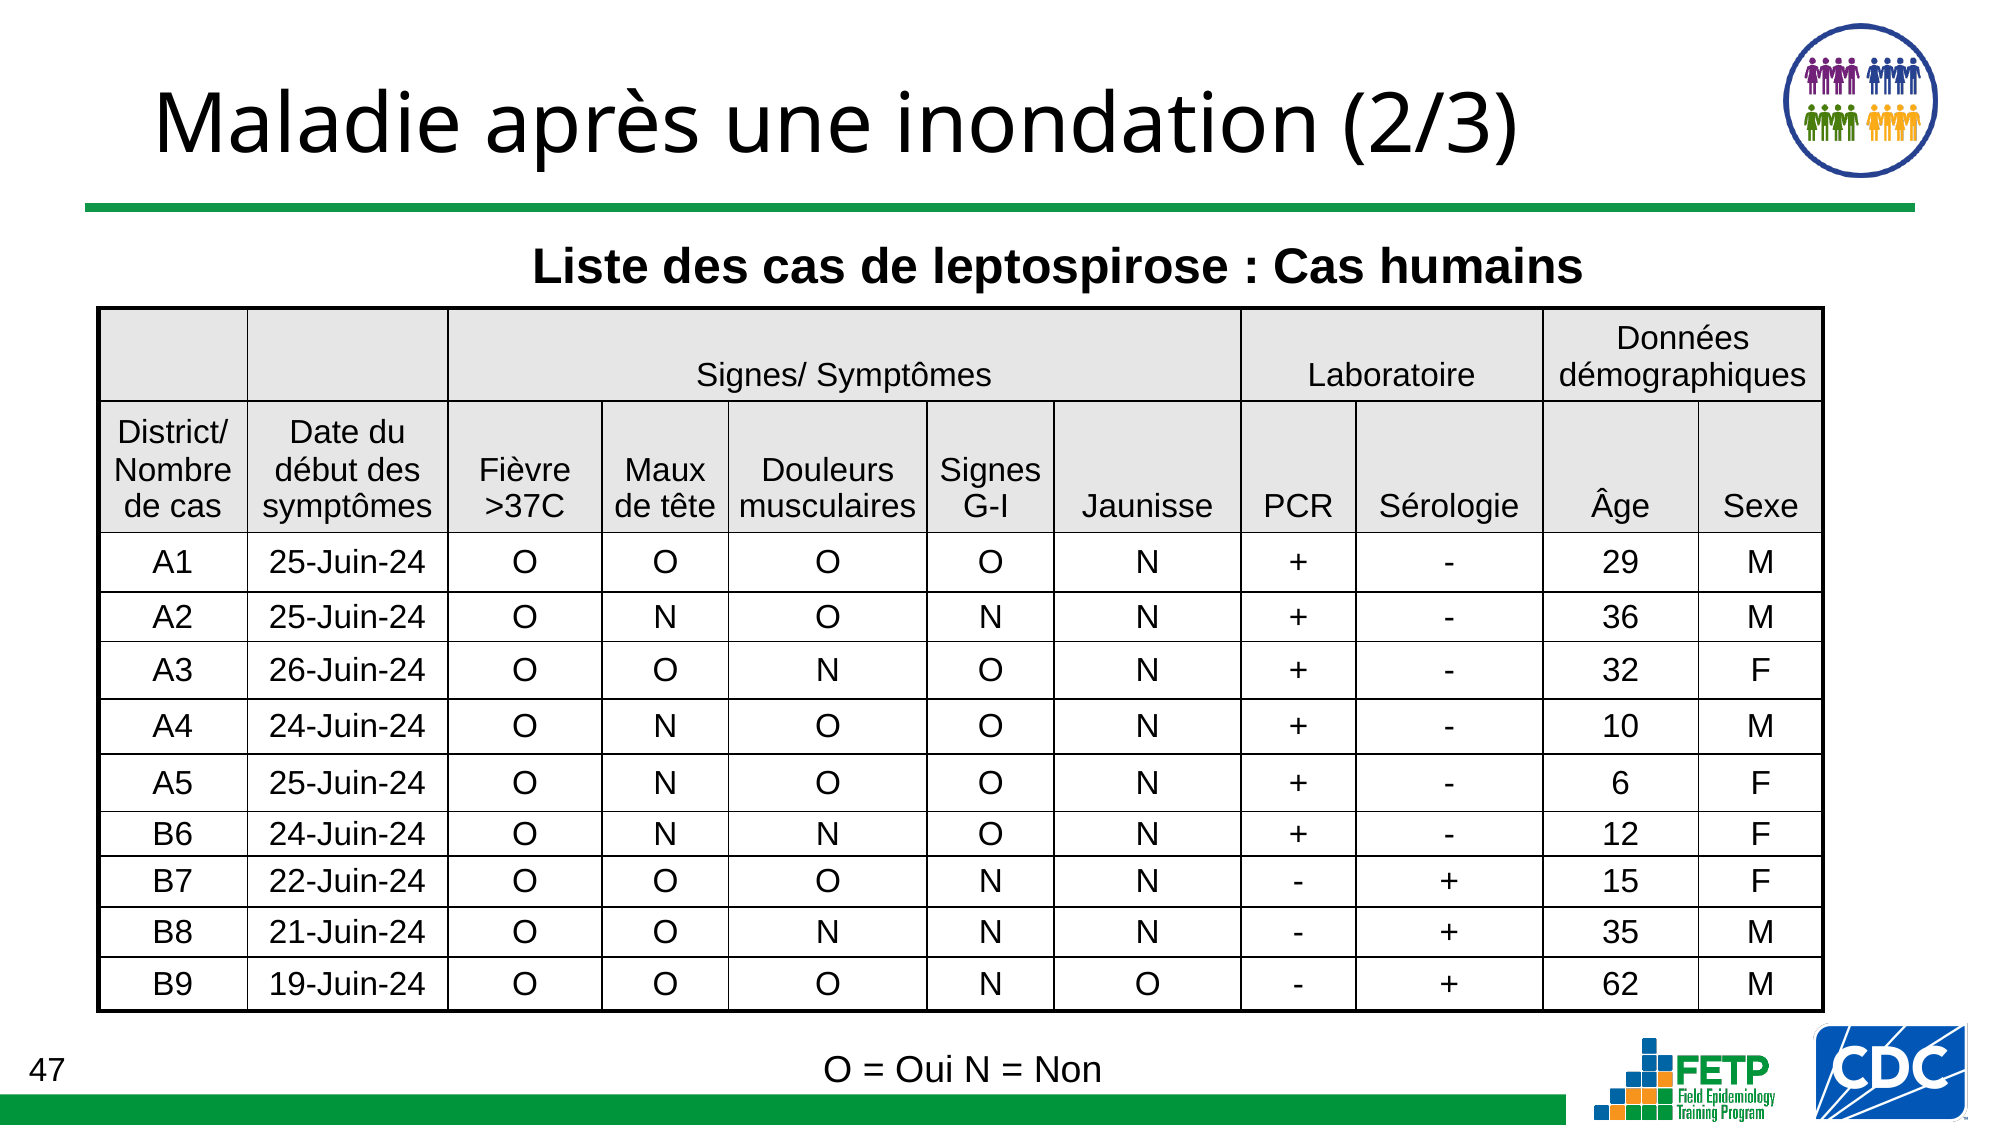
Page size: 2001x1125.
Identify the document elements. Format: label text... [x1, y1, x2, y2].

table_cell - [1357, 593, 1542, 641]
picture [1813, 1023, 1968, 1122]
table_cell O [449, 533, 601, 591]
table_cell - [1242, 908, 1355, 956]
table_cell + [1242, 755, 1355, 811]
table_cell N [928, 857, 1053, 906]
table_cell 12 [1544, 812, 1698, 855]
table_cell O [729, 593, 926, 641]
table_cell - [1357, 755, 1542, 811]
table_cell O [928, 812, 1053, 855]
table_cell - [1242, 857, 1355, 906]
table_header Laboratoire [1242, 310, 1542, 400]
table_cell 62 [1544, 958, 1698, 1009]
table_cell Sexe [1699, 402, 1821, 532]
table_cell B7 [101, 857, 247, 906]
table_cell M [1699, 593, 1821, 641]
table_cell N [928, 958, 1053, 1009]
table_cell PCR [1242, 402, 1355, 532]
table_cell - [1357, 533, 1542, 591]
table_cell N [1055, 642, 1240, 698]
table_header Données démographiques [1544, 310, 1821, 400]
table_cell F [1699, 812, 1821, 855]
table_cell N [729, 812, 926, 855]
table_cell O [928, 755, 1053, 811]
table_cell Âge [1544, 402, 1698, 532]
table_cell O [449, 857, 601, 906]
table_cell 10 [1544, 700, 1698, 753]
table_cell O [449, 755, 601, 811]
title Maladie après une inondation (2/3) [137, 73, 1738, 205]
table_cell - [1242, 958, 1355, 1009]
table_cell M [1699, 533, 1821, 591]
table_cell - [1357, 642, 1542, 698]
table_cell 26-Juin-24 [248, 642, 447, 698]
table_cell B9 [101, 958, 247, 1009]
table_cell N [1055, 755, 1240, 811]
picture [1594, 1038, 1775, 1122]
table_cell O [603, 857, 728, 906]
table_cell + [1242, 593, 1355, 641]
table_header Signes/ Symptômes [449, 310, 1240, 400]
table_cell + [1242, 812, 1355, 855]
table_header [248, 310, 447, 400]
table_cell M [1699, 700, 1821, 753]
table_cell M [1699, 958, 1821, 1009]
table_cell A4 [101, 700, 247, 753]
table_cell O [928, 700, 1053, 753]
table_cell 24-Juin-24 [248, 700, 447, 753]
table_cell N [729, 642, 926, 698]
table_cell B6 [101, 812, 247, 855]
table_cell N [603, 755, 728, 811]
table_cell N [603, 700, 728, 753]
table_cell N [1055, 700, 1240, 753]
table_cell + [1357, 857, 1542, 906]
table_cell 25-Juin-24 [248, 533, 447, 591]
table_cell O [449, 908, 601, 956]
table_cell 35 [1544, 908, 1698, 956]
table_cell O [729, 958, 926, 1009]
table_cell 19-Juin-24 [248, 958, 447, 1009]
table_cell N [603, 593, 728, 641]
table_cell N [1055, 533, 1240, 591]
table_cell A3 [101, 642, 247, 698]
table_cell + [1242, 642, 1355, 698]
table_cell 32 [1544, 642, 1698, 698]
table_cell Sérologie [1357, 402, 1542, 532]
table_cell O [1055, 958, 1240, 1009]
table_cell Fièvre >37C [449, 402, 601, 532]
table_cell N [928, 908, 1053, 956]
table_cell O [928, 533, 1053, 591]
table_cell 22-Juin-24 [248, 857, 447, 906]
table_cell Maux de tête [603, 402, 728, 532]
table_cell + [1357, 908, 1542, 956]
table_cell 29 [1544, 533, 1698, 591]
table_cell N [603, 812, 728, 855]
table_cell District/Nombre de cas [101, 402, 247, 532]
table_cell O [449, 700, 601, 753]
table_cell + [1242, 700, 1355, 753]
table_cell F [1699, 755, 1821, 811]
table_cell N [928, 593, 1053, 641]
table_header [101, 310, 247, 400]
table_cell 25-Juin-24 [248, 755, 447, 811]
table_cell O [449, 812, 601, 855]
picture [1783, 23, 1938, 178]
table_cell - [1357, 700, 1542, 753]
table_cell 15 [1544, 857, 1698, 906]
table_cell A1 [101, 533, 247, 591]
table_cell N [1055, 857, 1240, 906]
table_cell O [603, 958, 728, 1009]
table_cell A2 [101, 593, 247, 641]
table_cell B8 [101, 908, 247, 956]
text_box Liste des cas de leptospirose : Cas humains [498, 226, 1621, 302]
table_cell O [928, 642, 1053, 698]
table_cell 21-Juin-24 [248, 908, 447, 956]
table_cell F [1699, 857, 1821, 906]
table_cell Jaunisse [1055, 402, 1240, 532]
table_cell 36 [1544, 593, 1698, 641]
table_cell 25-Juin-24 [248, 593, 447, 641]
table_cell Douleurs musculaires [729, 402, 926, 532]
table_cell Signes G-I [928, 402, 1053, 532]
table_cell O [729, 533, 926, 591]
table_cell O [729, 857, 926, 906]
table_cell N [1055, 593, 1240, 641]
text_box O = Oui N = Non [808, 1037, 1142, 1098]
table_cell 24-Juin-24 [248, 812, 447, 855]
table_cell O [729, 700, 926, 753]
table_cell O [449, 958, 601, 1009]
table_cell F [1699, 642, 1821, 698]
table_cell - [1357, 812, 1542, 855]
table_cell A5 [101, 755, 247, 811]
table_cell O [603, 908, 728, 956]
table_cell N [1055, 812, 1240, 855]
table_cell N [729, 908, 926, 956]
table_cell O [729, 755, 926, 811]
table_cell N [1055, 908, 1240, 956]
table_cell O [603, 642, 728, 698]
table_cell O [603, 533, 728, 591]
table_cell O [449, 593, 601, 641]
table_cell Date du début des symptômes [248, 402, 447, 532]
table_cell 6 [1544, 755, 1698, 811]
table_cell + [1242, 533, 1355, 591]
table_cell O [449, 642, 601, 698]
table_cell + [1357, 958, 1542, 1009]
table_cell M [1699, 908, 1821, 956]
